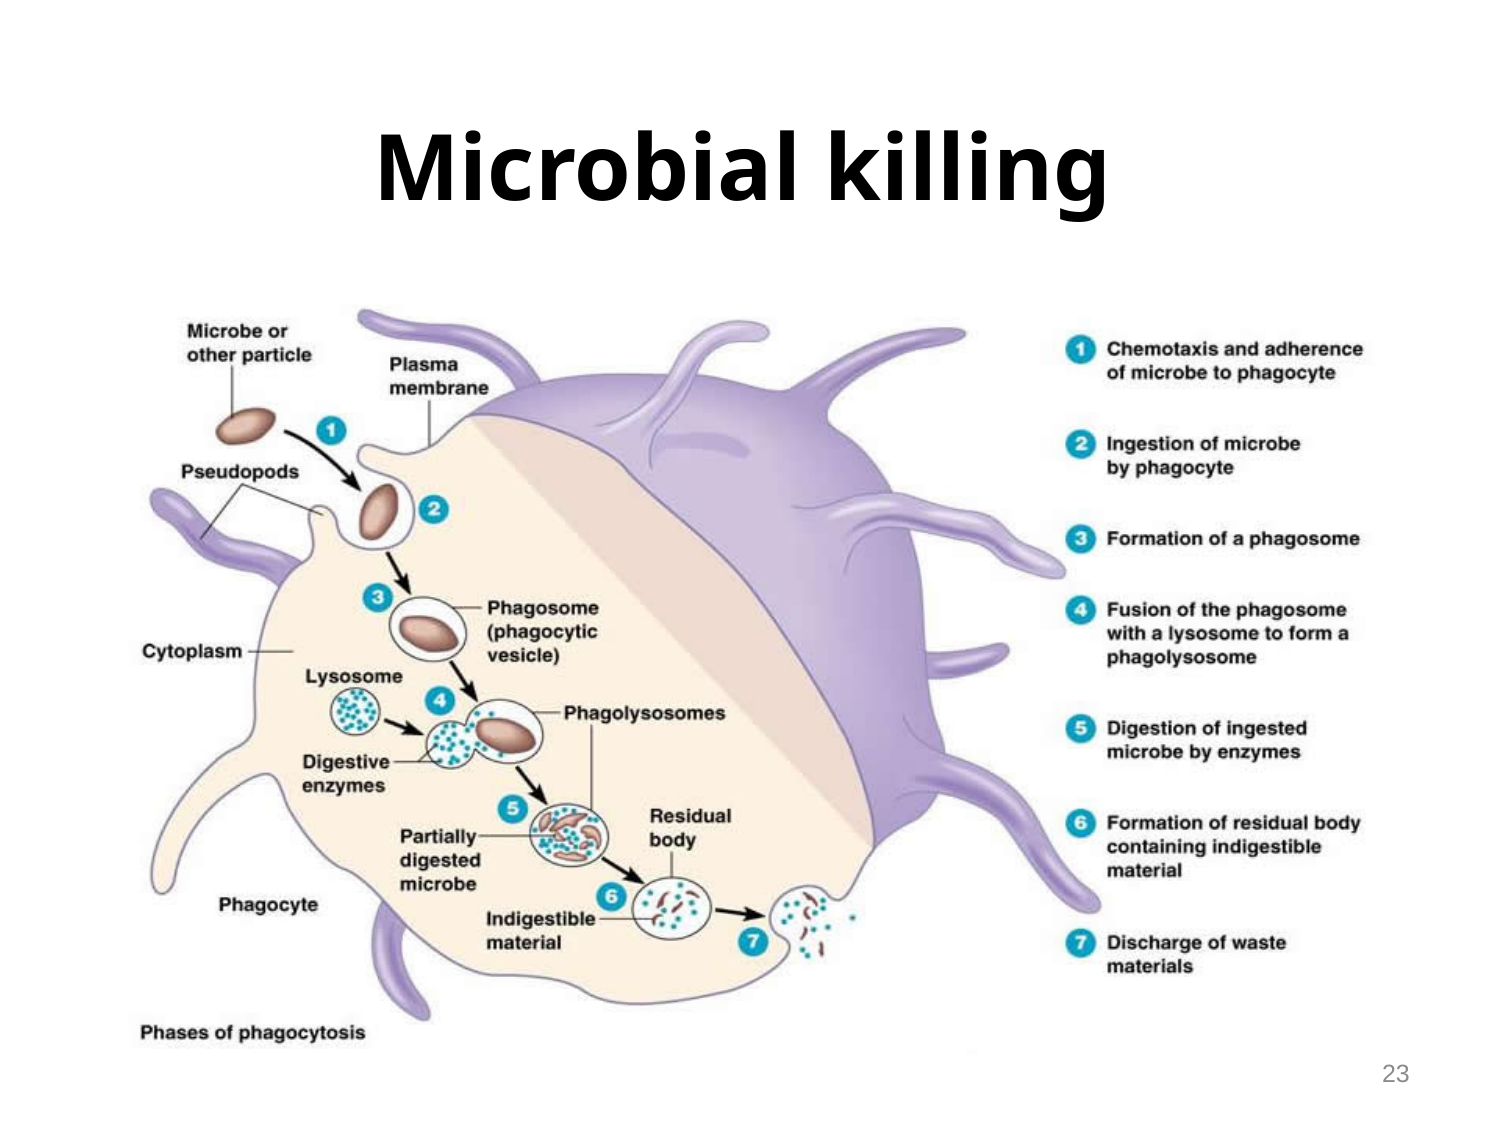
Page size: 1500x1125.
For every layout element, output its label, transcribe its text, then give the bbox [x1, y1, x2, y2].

title Microbial killing [105, 70, 1381, 258]
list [128, 281, 1384, 1055]
slide_number 23 [1074, 1042, 1425, 1103]
